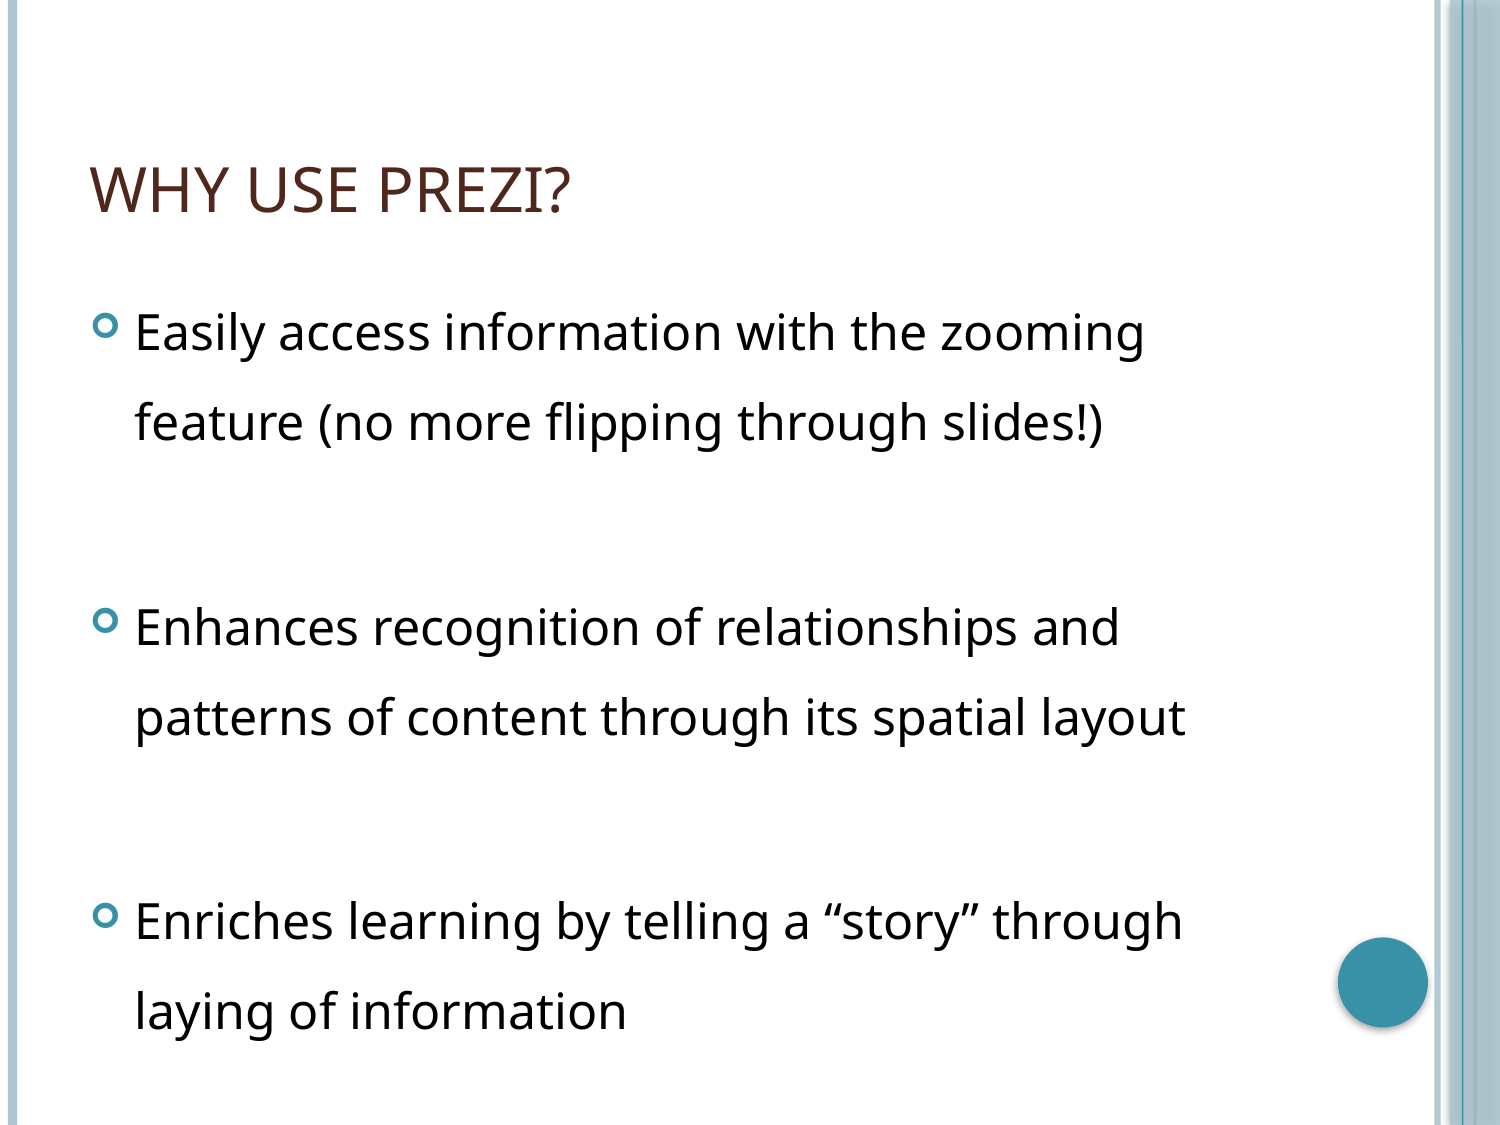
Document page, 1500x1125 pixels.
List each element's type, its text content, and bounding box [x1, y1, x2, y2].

title Why Use Prezi? [75, 45, 1300, 233]
list Easily access information with the zooming feature (no more flipping through slides!) Enhances recognition of relationships and patterns of content through its spatial layout Enriches learning by telling a “story” through laying of information [75, 262, 1300, 1062]
